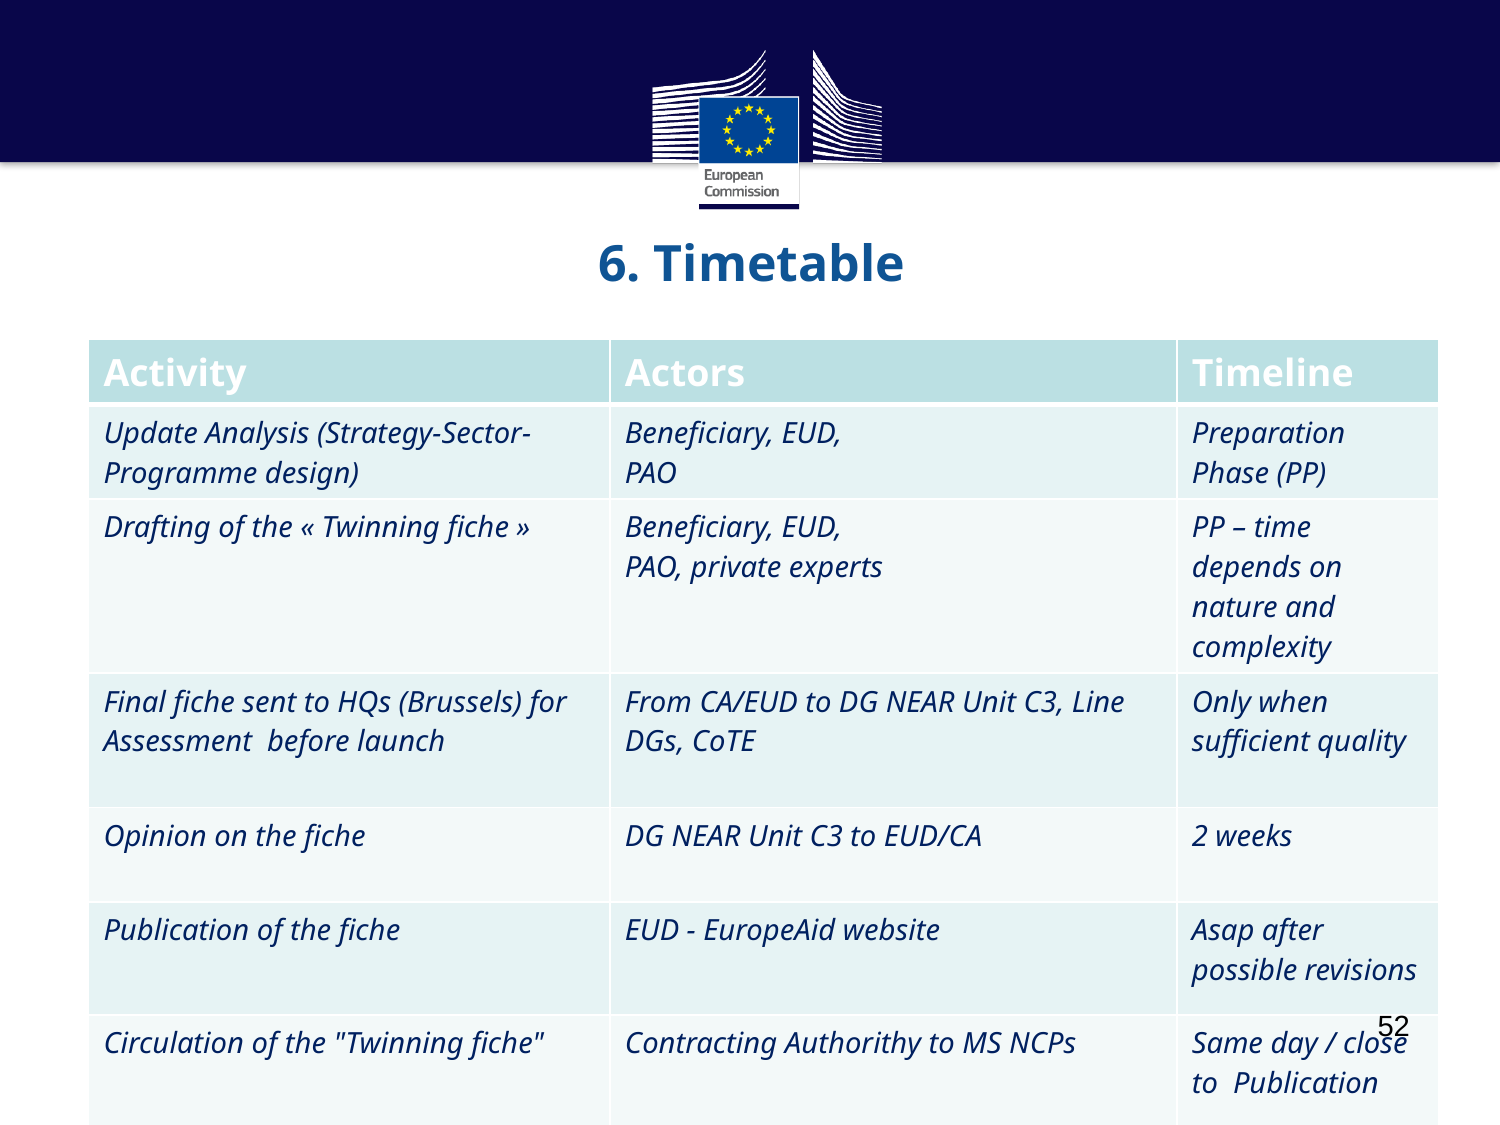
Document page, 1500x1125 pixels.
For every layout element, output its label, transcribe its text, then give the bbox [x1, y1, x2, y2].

table_header Activity [89, 340, 609, 402]
table_cell Beneficiary, EUD, PAO, private experts [611, 500, 1176, 672]
title 6. Timetable [76, 219, 1428, 303]
slide_number 52 [1074, 999, 1426, 1078]
table_cell Only when sufficient quality [1178, 674, 1438, 807]
table_cell Drafting of the « Twinning fiche » [89, 500, 609, 672]
table_cell PP – time depends on nature and complexity [1178, 500, 1438, 672]
table_cell Circulation of the "Twinning fiche" [89, 1016, 609, 1125]
table_cell Same day / close to Publication [1178, 1016, 1438, 1125]
table_cell Publication of the fiche [89, 903, 609, 1014]
table_header Timeline [1178, 340, 1438, 402]
table_header Actors [611, 340, 1176, 402]
table_cell DG NEAR Unit C3 to EUD/CA [611, 808, 1176, 901]
table_cell Final fiche sent to HQs (Brussels) for Assessment before launch [89, 674, 609, 807]
table_cell EUD - EuropeAid website [611, 903, 1176, 1014]
picture [615, 50, 882, 219]
table_cell Opinion on the fiche [89, 808, 609, 901]
table_cell Preparation Phase (PP) [1178, 407, 1438, 498]
table_cell From CA/EUD to DG NEAR Unit C3, Line DGs, CoTE [611, 674, 1176, 807]
table_cell Update Analysis (Strategy-Sector-Programme design) [89, 407, 609, 498]
table_cell Beneficiary, EUD, PAO [611, 407, 1176, 498]
table_cell 2 weeks [1178, 808, 1438, 901]
table_cell Contracting Authorithy to MS NCPs [611, 1016, 1176, 1125]
table_cell Asap after possible revisions [1178, 903, 1438, 1014]
